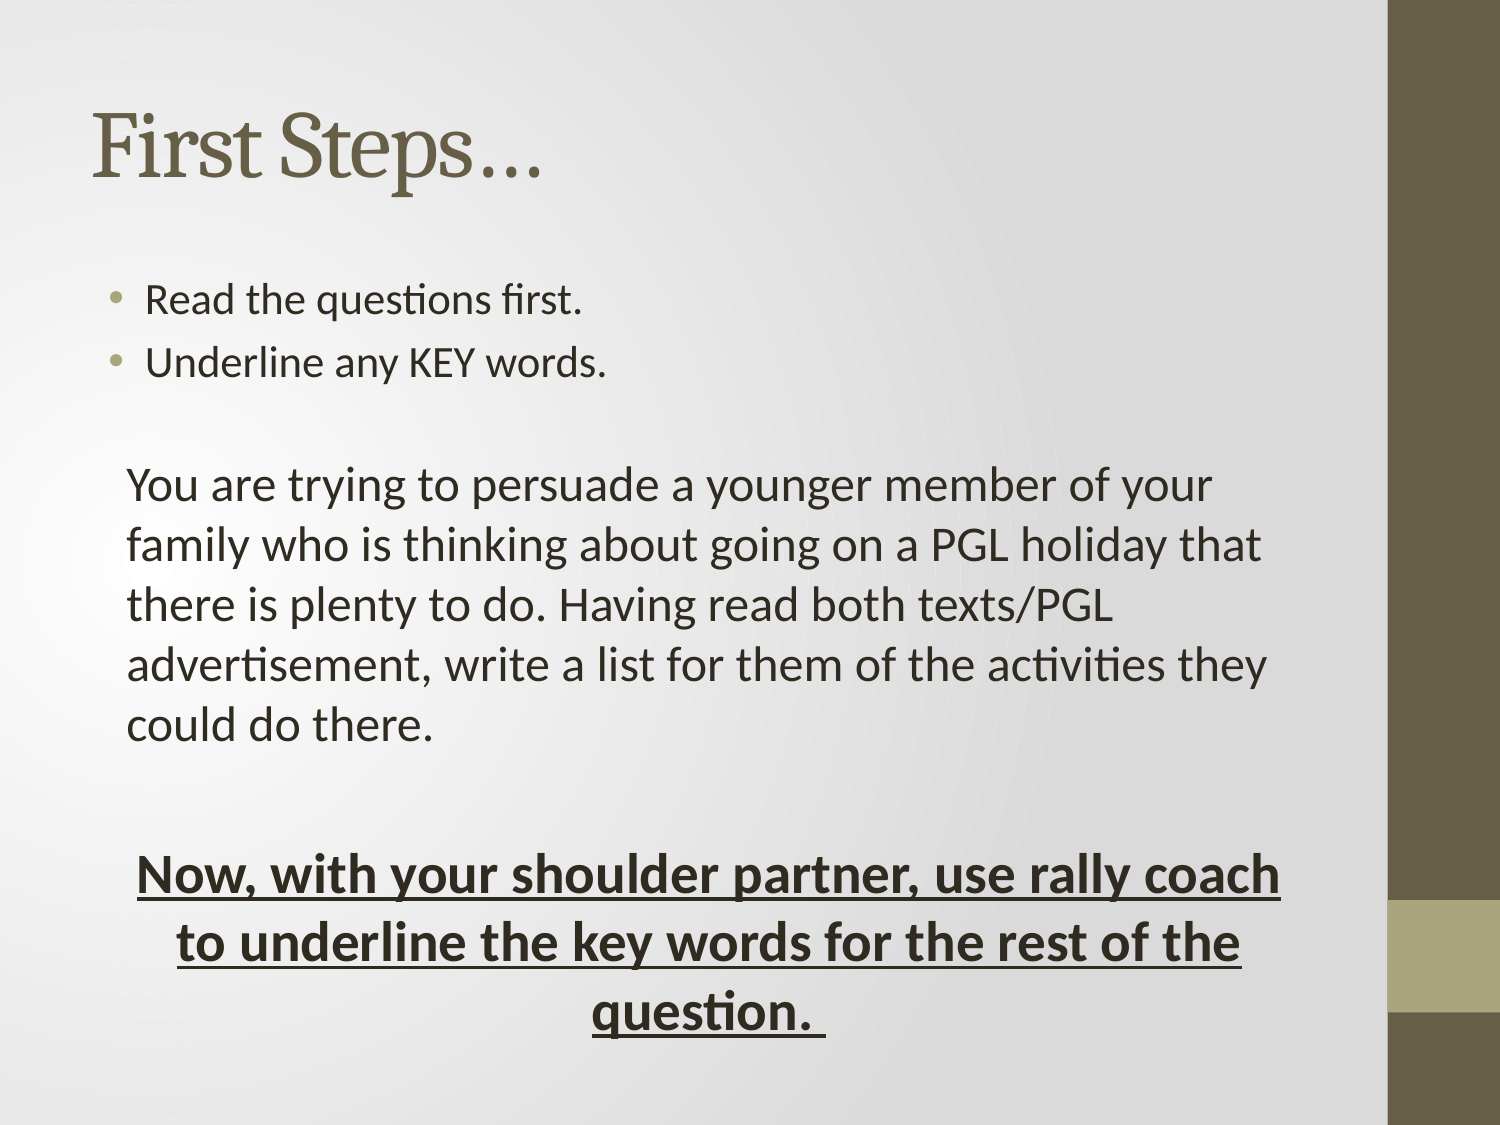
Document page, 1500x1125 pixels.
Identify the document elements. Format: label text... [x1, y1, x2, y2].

list Read the questions first. Underline any KEY words. Now, with your shoulder partner, use rally coach to underline the key words for the rest of the question. [75, 262, 1325, 1050]
text_box You are trying to persuade a younger member of your family who is thinking about going on a PGL holiday that there is plenty to do. Having read both texts/PGL advertisement, write a list for them of the activities they could do there. [111, 444, 1287, 760]
title First Steps… [75, 45, 1325, 233]
